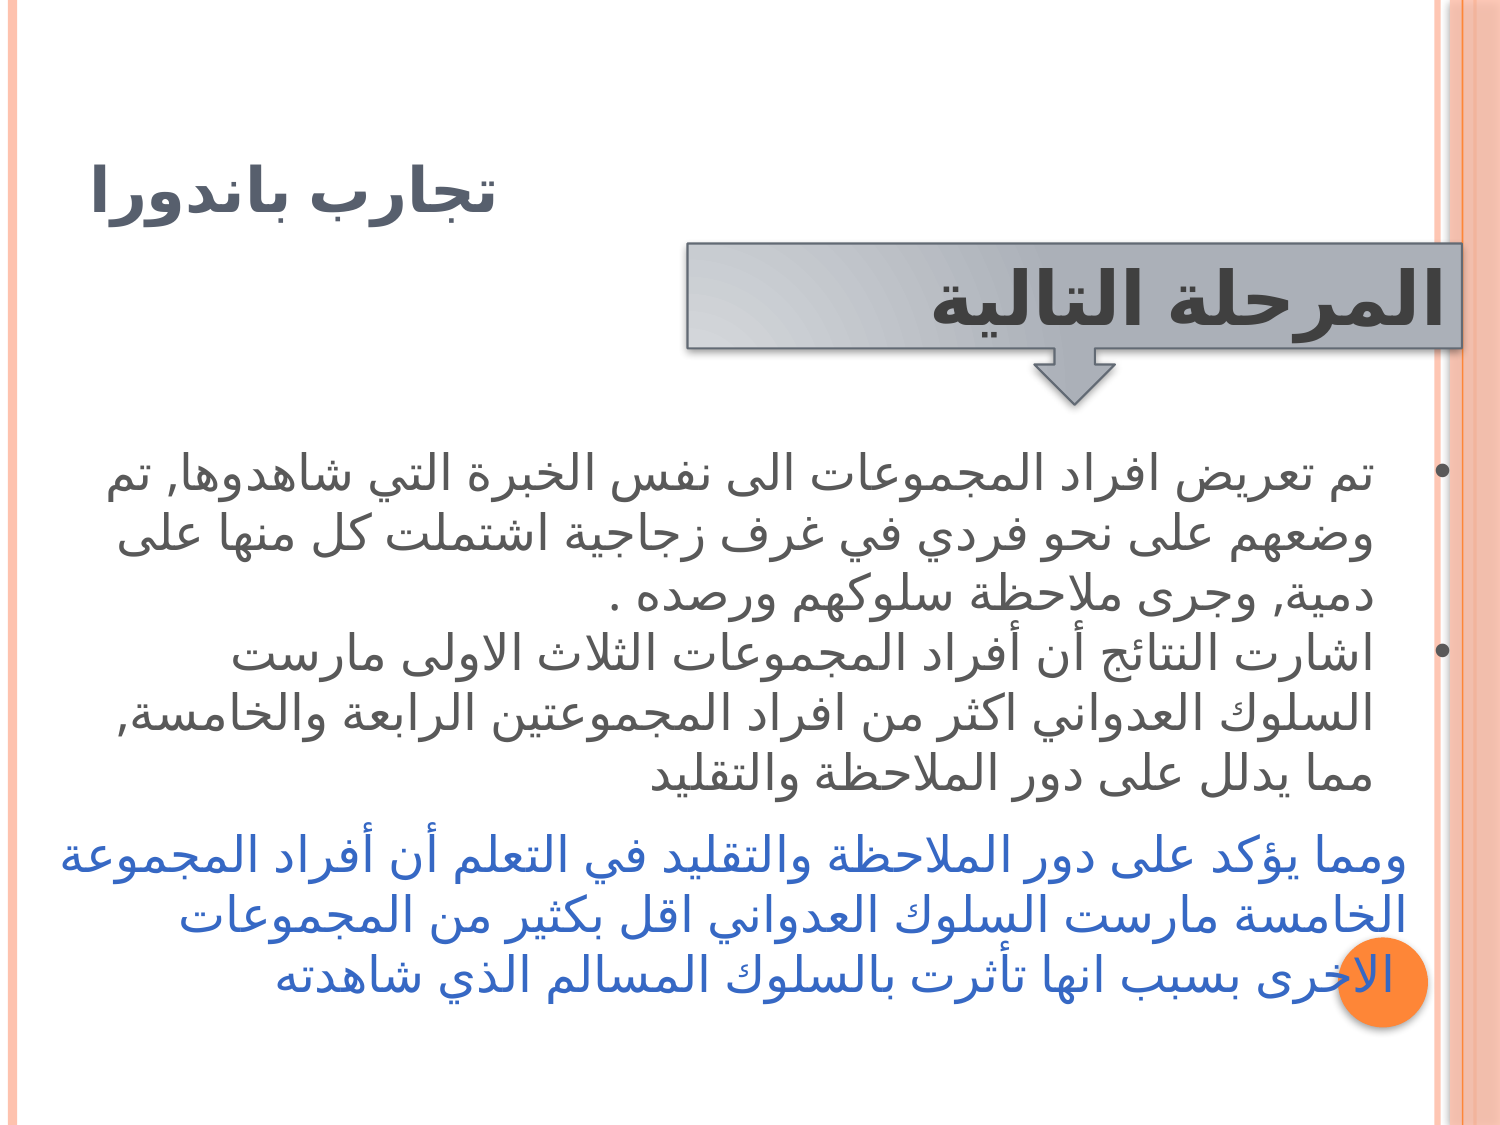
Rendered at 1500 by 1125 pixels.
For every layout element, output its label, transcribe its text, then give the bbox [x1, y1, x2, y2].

text_box تم تعريض افراد المجموعات الى نفس الخبرة التي شاهدوها, تم وضعهم على نحو فردي في غرف زجاجية اشتملت كل منها على دمية, وجرى ملاحظة سلوكهم ورصده . اشارت النتائج أن أفراد المجموعات الثلاث الاولى مارست السلوك العدواني اكثر من افراد المجموعتين الرابعة والخامسة, مما يدلل على دور الملاحظة والتقليد [53, 433, 1466, 808]
text_box ومما يؤكد على دور الملاحظة والتقليد في التعلم أن أفراد المجموعة الخامسة مارست السلوك العدواني اقل بكثير من المجموعات الاخرى بسبب انها تأثرت بالسلوك المسالم الذي شاهدته [41, 815, 1424, 1011]
text_box المرحلة التالية [686, 242, 1463, 406]
title تجارب باندورا [75, 45, 1300, 233]
